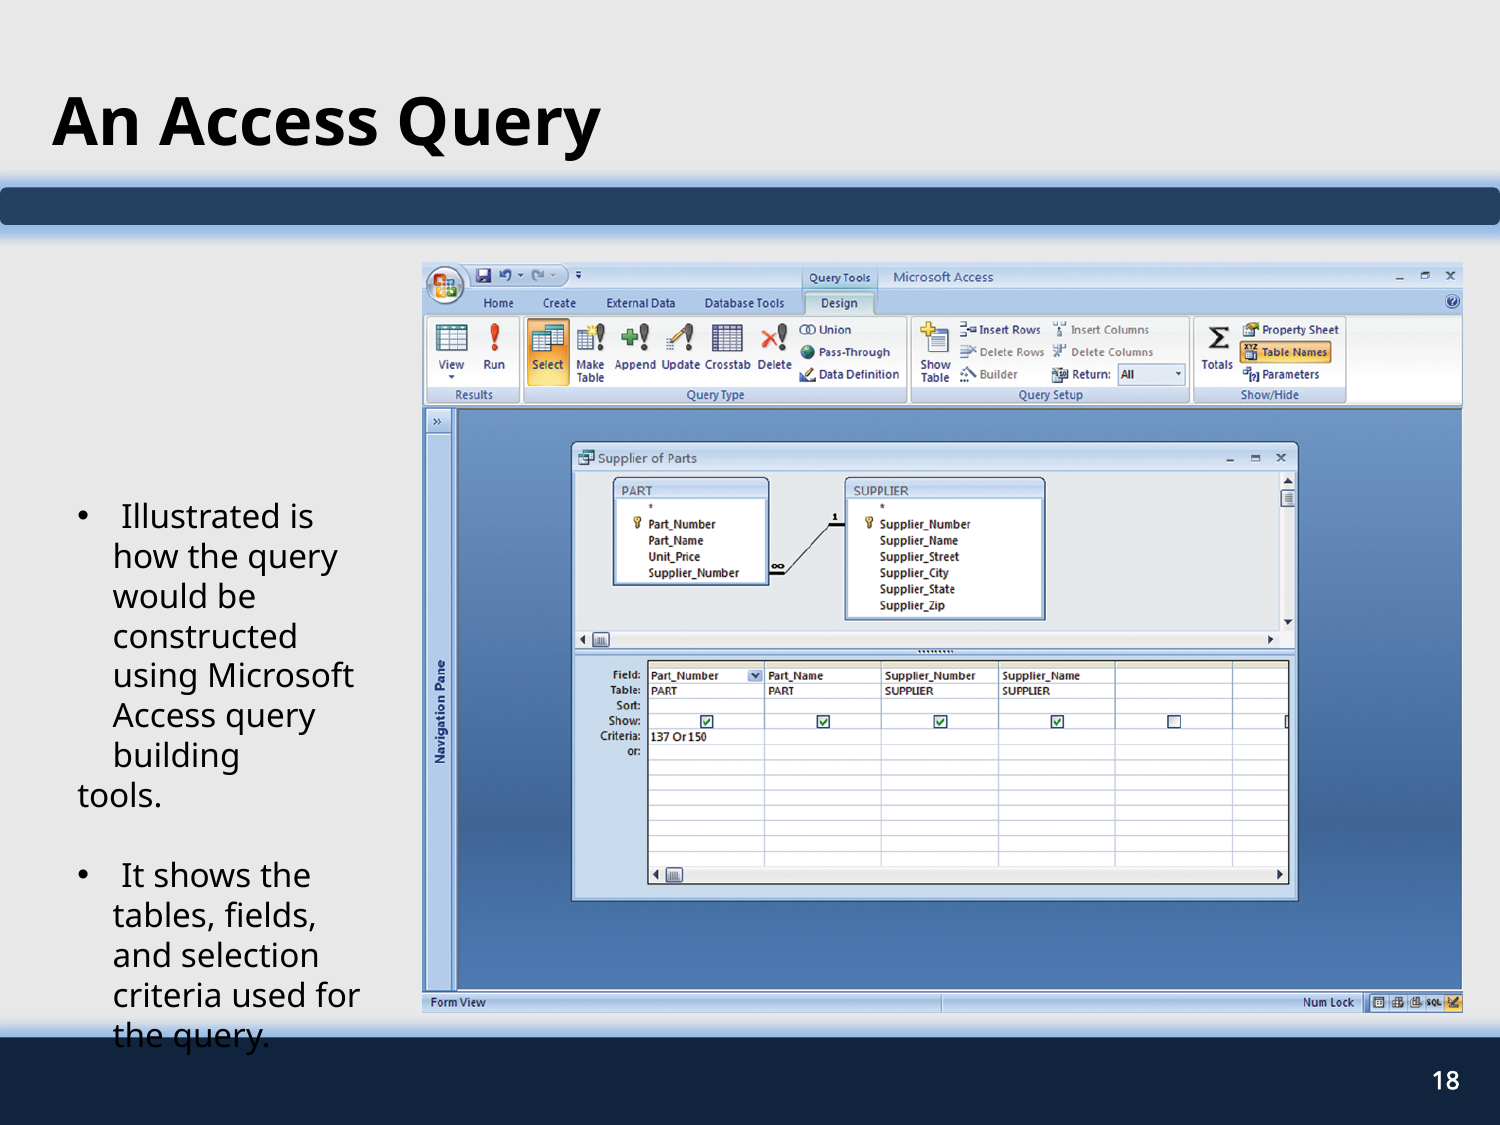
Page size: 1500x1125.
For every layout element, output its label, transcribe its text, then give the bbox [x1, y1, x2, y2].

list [421, 262, 1463, 1013]
text_box Illustrated is how the query would be constructed using Microsoft Access query building tools. It shows the tables, fields, and selection criteria used for the query. [62, 487, 388, 1062]
slide_number 18 [1412, 1050, 1475, 1113]
title An Access Query [37, 62, 1338, 176]
